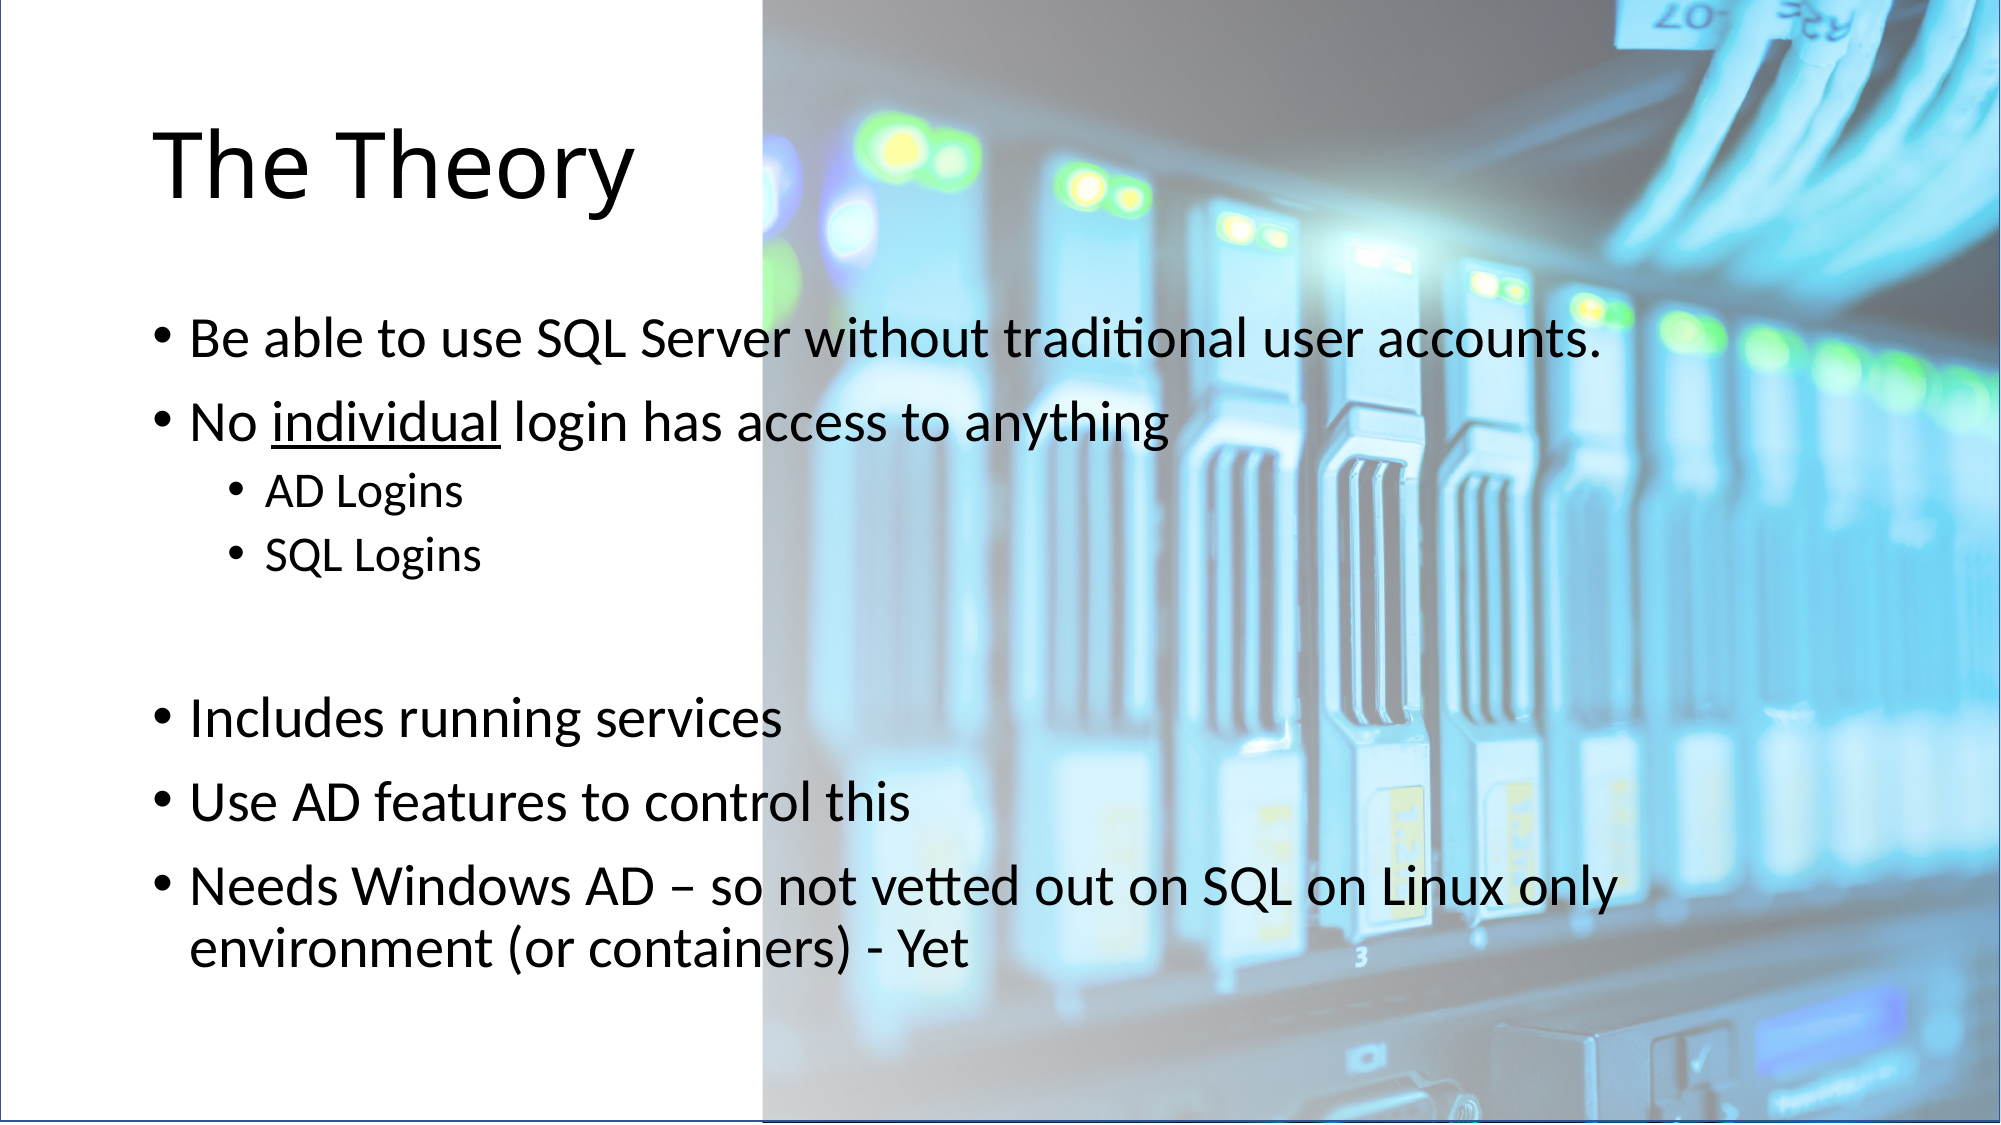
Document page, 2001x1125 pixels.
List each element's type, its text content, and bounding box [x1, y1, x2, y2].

title The Theory [137, 59, 1863, 278]
list Be able to use SQL Server without traditional user accounts. No individual login has access to anything AD Logins SQL Logins Includes running services Use AD features to control this Needs Windows AD – so not vetted out on SQL on Linux only environment (or containers) - Yet [137, 299, 1863, 1014]
